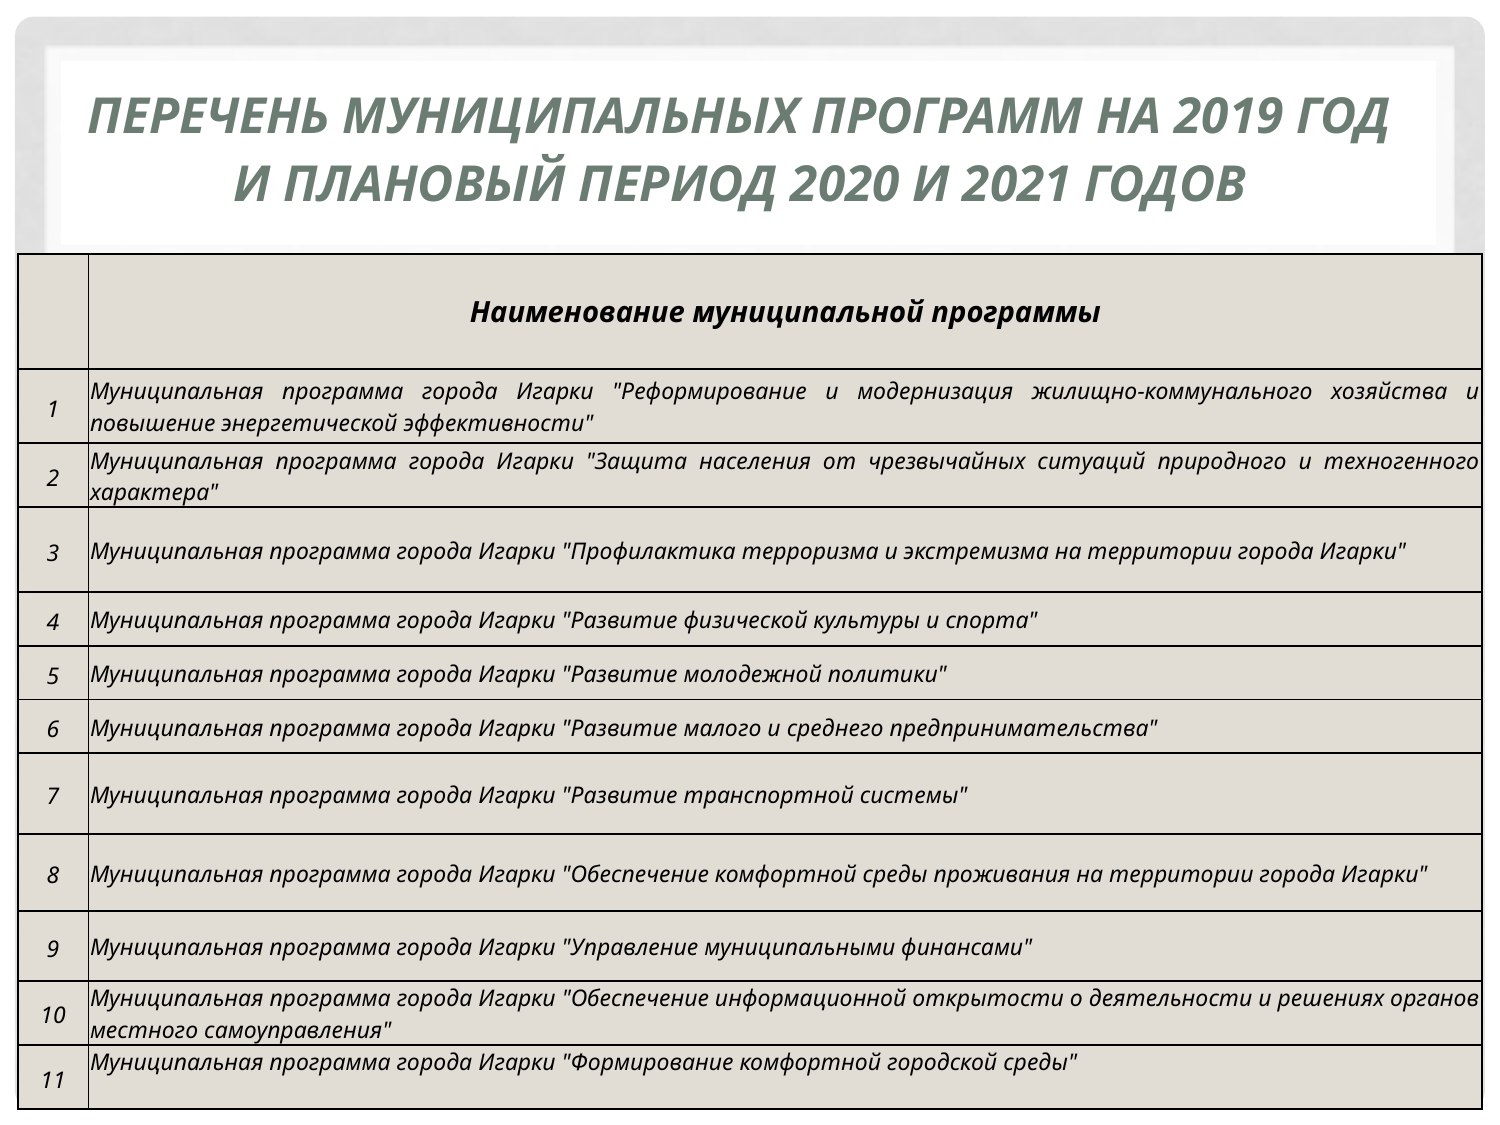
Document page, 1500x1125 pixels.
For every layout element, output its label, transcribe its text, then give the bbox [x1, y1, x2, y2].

table_cell Муниципальная программа города Игарки "Обеспечение комфортной среды проживания на территории города Игарки" [89, 835, 1481, 910]
title Перечень муниципальных программ на 2019 год и плановый период 2020 и 2021 годов [64, 54, 1415, 242]
table_cell 5 [19, 647, 88, 699]
table_cell Муниципальная программа города Игарки "Развитие транспортной системы" [89, 754, 1481, 833]
table_cell 10 [19, 982, 88, 1044]
table_cell Муниципальная программа города Игарки "Развитие молодежной политики" [89, 647, 1481, 699]
table_cell Муниципальная программа города Игарки "Формирование комфортной городской среды" [89, 1046, 1481, 1108]
table_cell Муниципальная программа города Игарки "Защита населения от чрезвычайных ситуаций природного и техногенного характера" [89, 444, 1481, 506]
table_cell 6 [19, 700, 88, 752]
table_header Наименование муниципальной программы [89, 255, 1481, 368]
table_cell Муниципальная программа города Игарки "Управление муниципальными финансами" [89, 912, 1481, 980]
table_cell 4 [19, 593, 88, 645]
table_cell Муниципальная программа города Игарки "Реформирование и модернизация жилищно-коммунального хозяйства и повышение энергетической эффективности" [89, 370, 1481, 442]
table_cell 1 [19, 370, 88, 442]
table_cell 7 [19, 754, 88, 833]
table_cell 9 [19, 912, 88, 980]
table_header [19, 255, 88, 368]
table_cell Муниципальная программа города Игарки "Обеспечение информационной открытости о деятельности и решениях органов местного самоуправления" [89, 982, 1481, 1044]
table_cell 2 [19, 444, 88, 506]
table_cell 3 [19, 508, 88, 591]
table_cell Муниципальная программа города Игарки "Развитие физической культуры и спорта" [89, 593, 1481, 645]
table_cell Муниципальная программа города Игарки "Профилактика терроризма и экстремизма на территории города Игарки" [89, 508, 1481, 591]
table_cell 11 [19, 1046, 88, 1108]
table_cell 8 [19, 835, 88, 910]
table_cell Муниципальная программа города Игарки "Развитие малого и среднего предпринимательства" [89, 700, 1481, 752]
